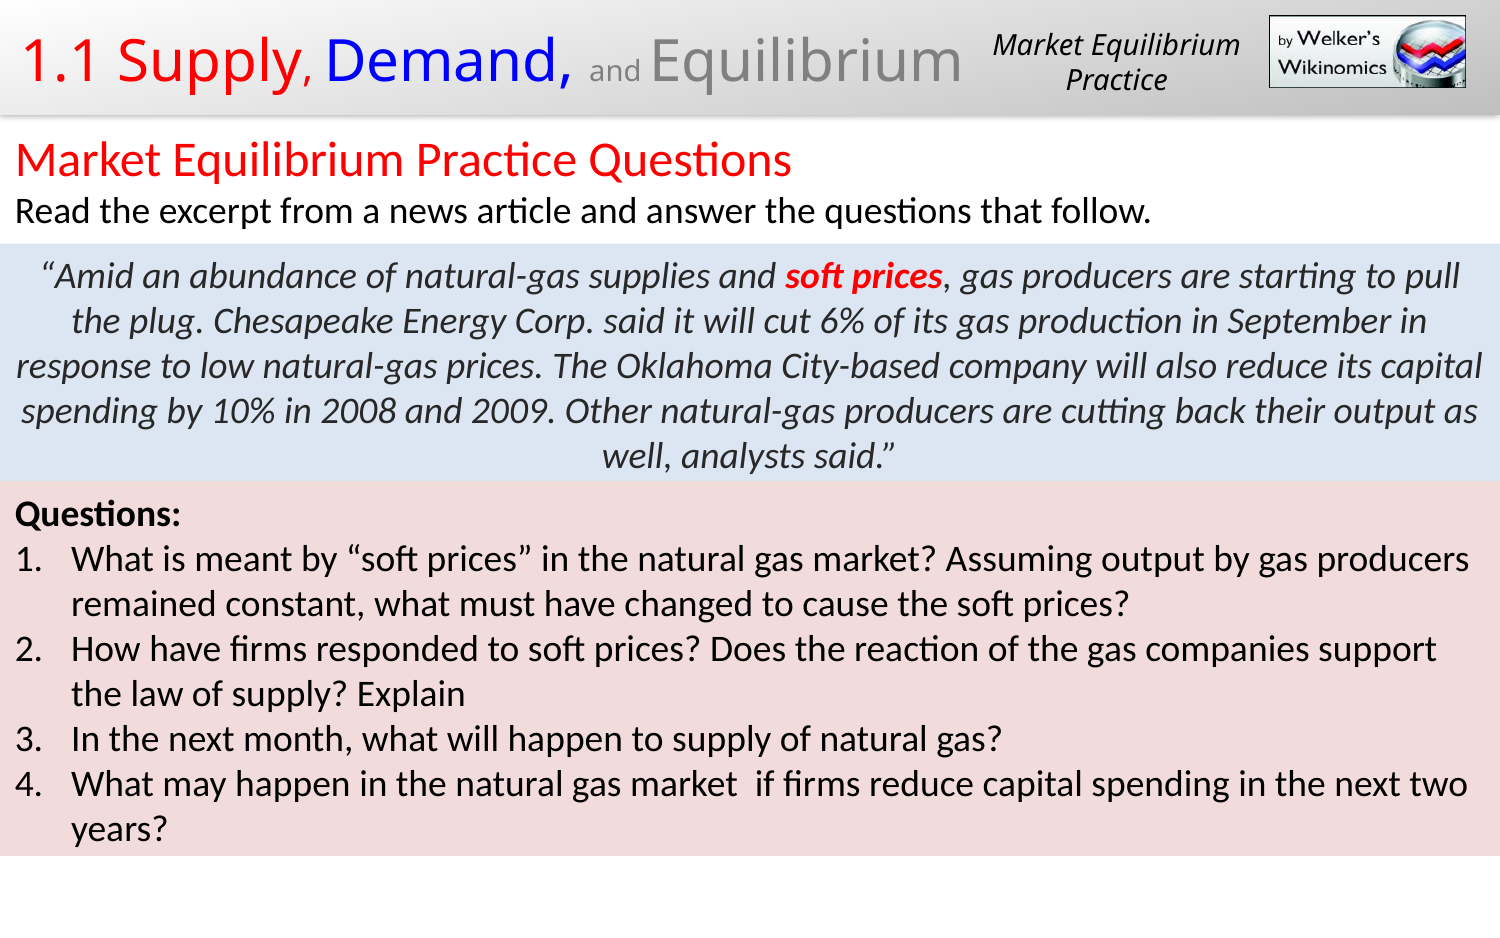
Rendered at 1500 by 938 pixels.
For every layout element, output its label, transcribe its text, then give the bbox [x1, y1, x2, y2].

text_box Questions: What is meant by “soft prices” in the natural gas market? Assuming output by gas producers remained constant, what must have changed to cause the soft prices? How have firms responded to soft prices? Does the reaction of the gas companies support the law of supply? Explain In the next month, what will happen to supply of natural gas? What may happen in the natural gas market if firms reduce capital spending in the next two years? [0, 481, 1500, 856]
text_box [0, 0, 1500, 115]
text_box “Amid an abundance of natural-gas supplies and soft prices, gas producers are starting to pull the plug. Chesapeake Energy Corp. said it will cut 6% of its gas production in September in response to low natural-gas prices. The Oklahoma City-based company will also reduce its capital spending by 10% in 2008 and 2009. Other natural-gas producers are cutting back their output as well, analysts said.” [0, 243, 1500, 481]
text_box Market Equilibrium Practice Questions Read the excerpt from a news article and answer the questions that follow. [0, 123, 1500, 239]
